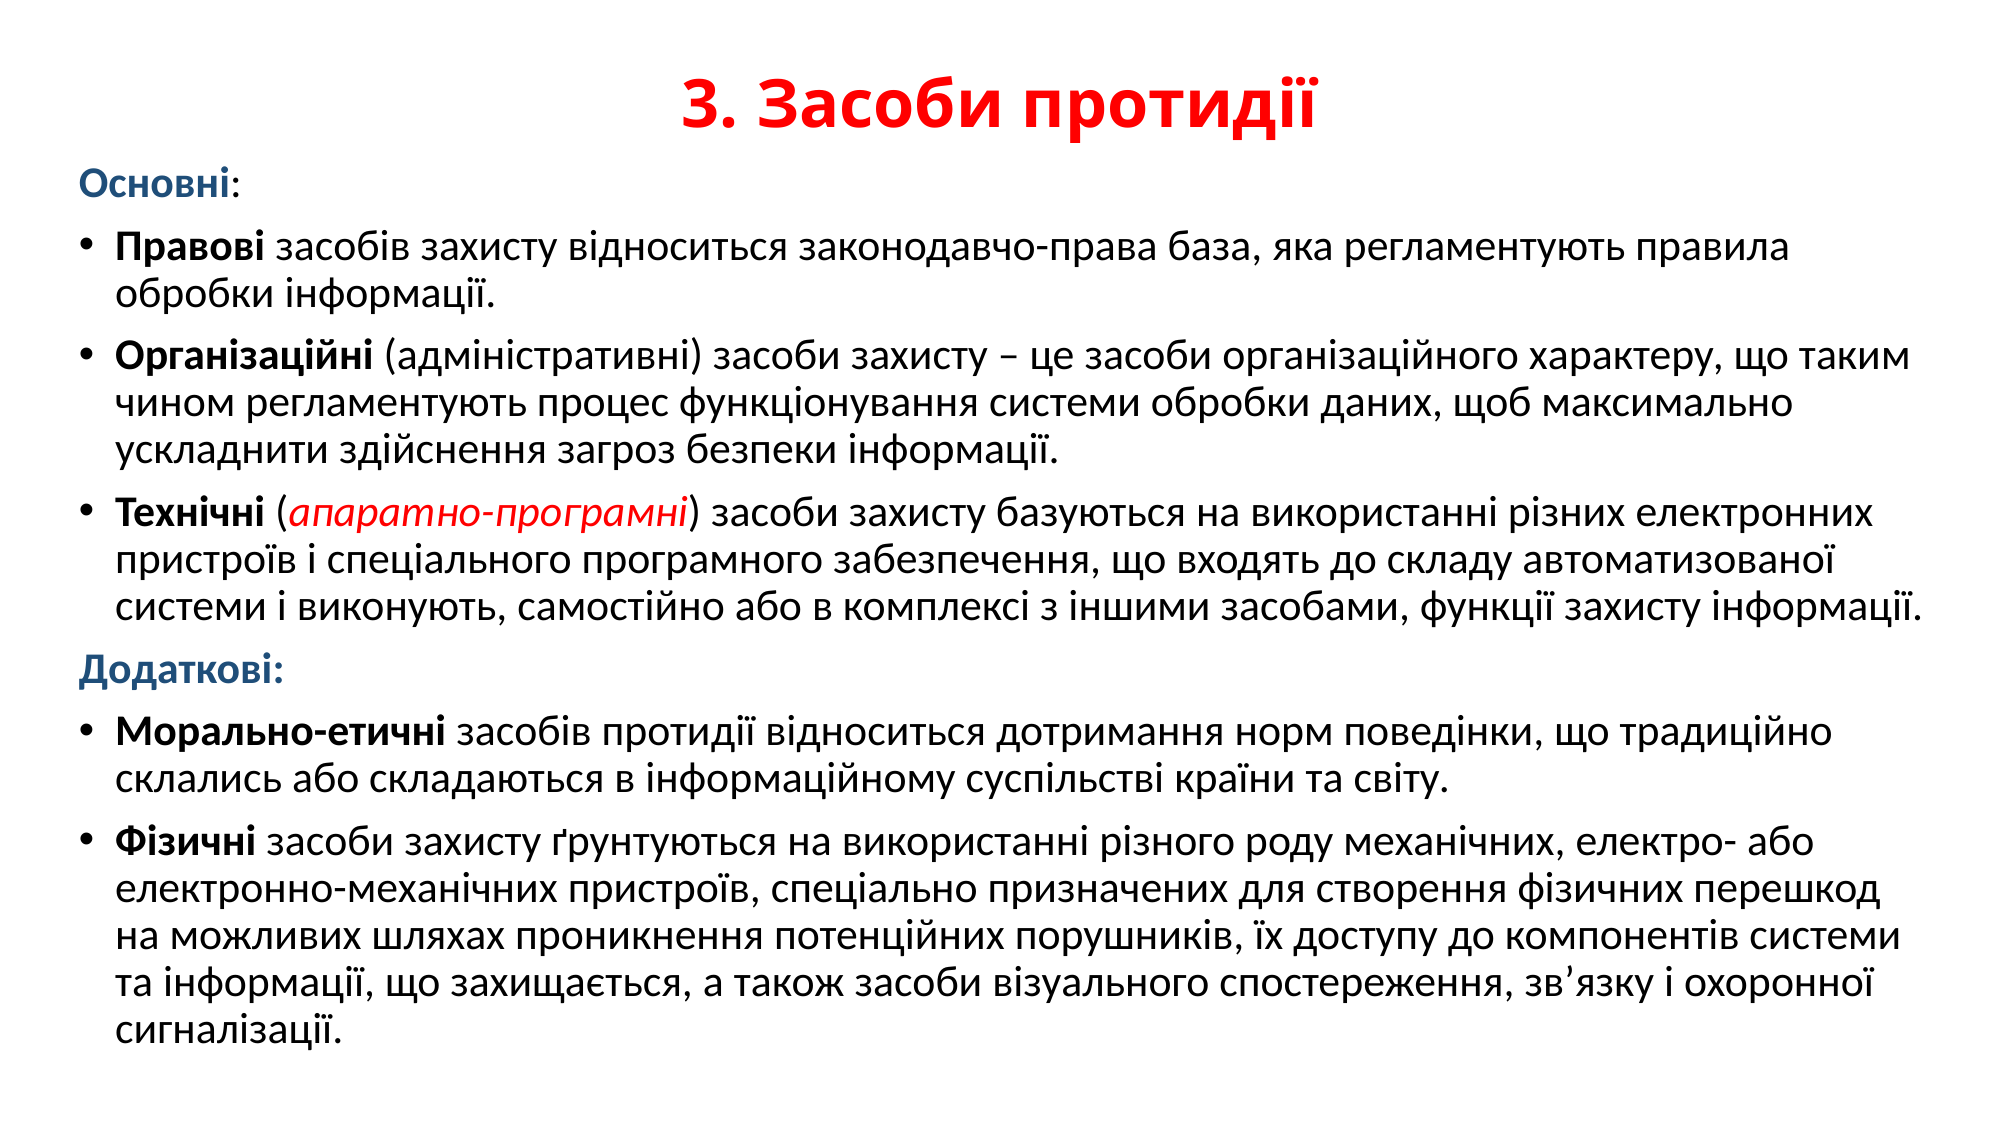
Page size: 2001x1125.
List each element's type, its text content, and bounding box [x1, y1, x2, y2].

list Основні: Правові засобів захисту відноситься законодавчо-права база, яка регламентують правила обробки інформації. Організаційні (адміністративні) засоби захисту – це засоби організаційного характеру, що таким чином регламентують процес функціонування системи обробки даних, щоб максимально ускладнити здійснення загроз безпеки інформації. Технічні (апаратно-програмні) засоби захисту базуються на використанні різних електронних пристроїв і спеціального програмного забезпечення, що входять до складу автоматизованої системи і виконують, самостійно або в комплексі з іншими засобами, функції захисту інформації. Додаткові: Морально-етичні засобів протидії відноситься дотримання норм поведінки, що традиційно склались або складаються в інформаційному суспільстві країни та світу. Фізичні засоби захисту ґрунтуються на використанні різного роду механічних, електро- або електронно-механічних пристроїв, спеціально призначених для створення фізичних перешкод на можливих шляхах проникнення потенційних порушників, їх доступу до компонентів системи та інформації, що захищається, а також засоби візуального спостереження, зв’язку і охоронної сигналізації. [63, 152, 1942, 1090]
title 3. Засоби протидії [137, 59, 1863, 152]
